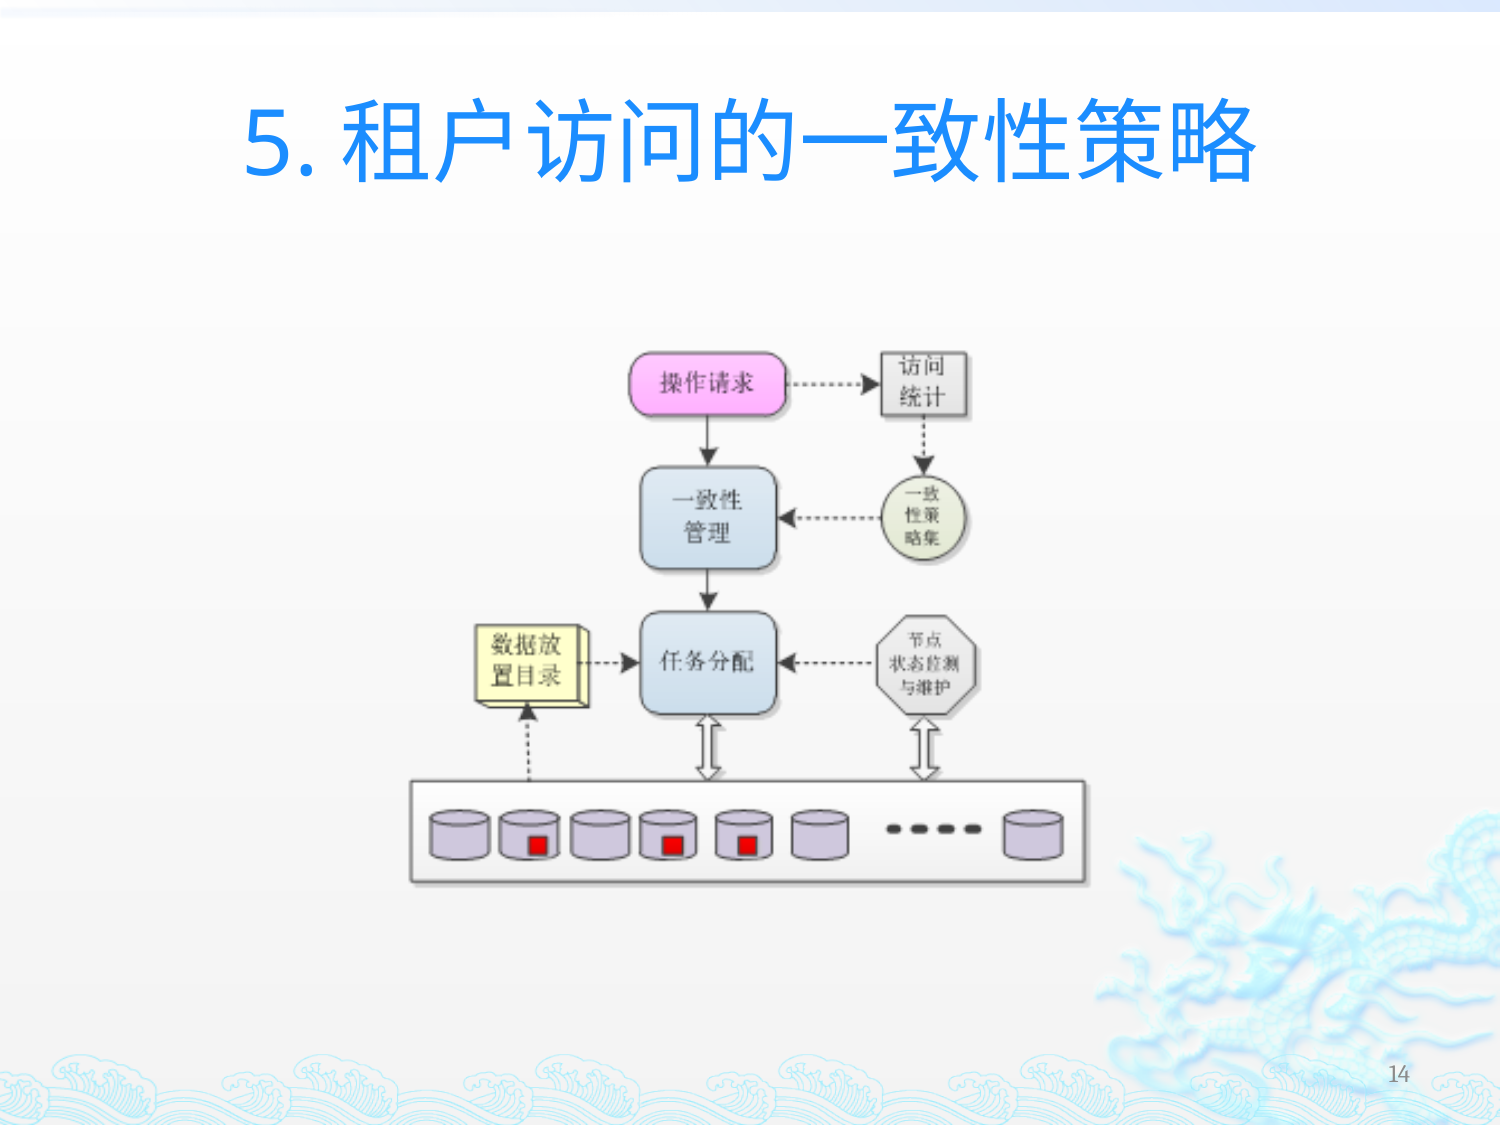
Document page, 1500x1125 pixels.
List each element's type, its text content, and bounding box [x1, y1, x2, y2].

slide_number 14 [1074, 1042, 1425, 1103]
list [406, 349, 1098, 895]
title 5.租户访问的一致性策略 [75, 45, 1425, 233]
